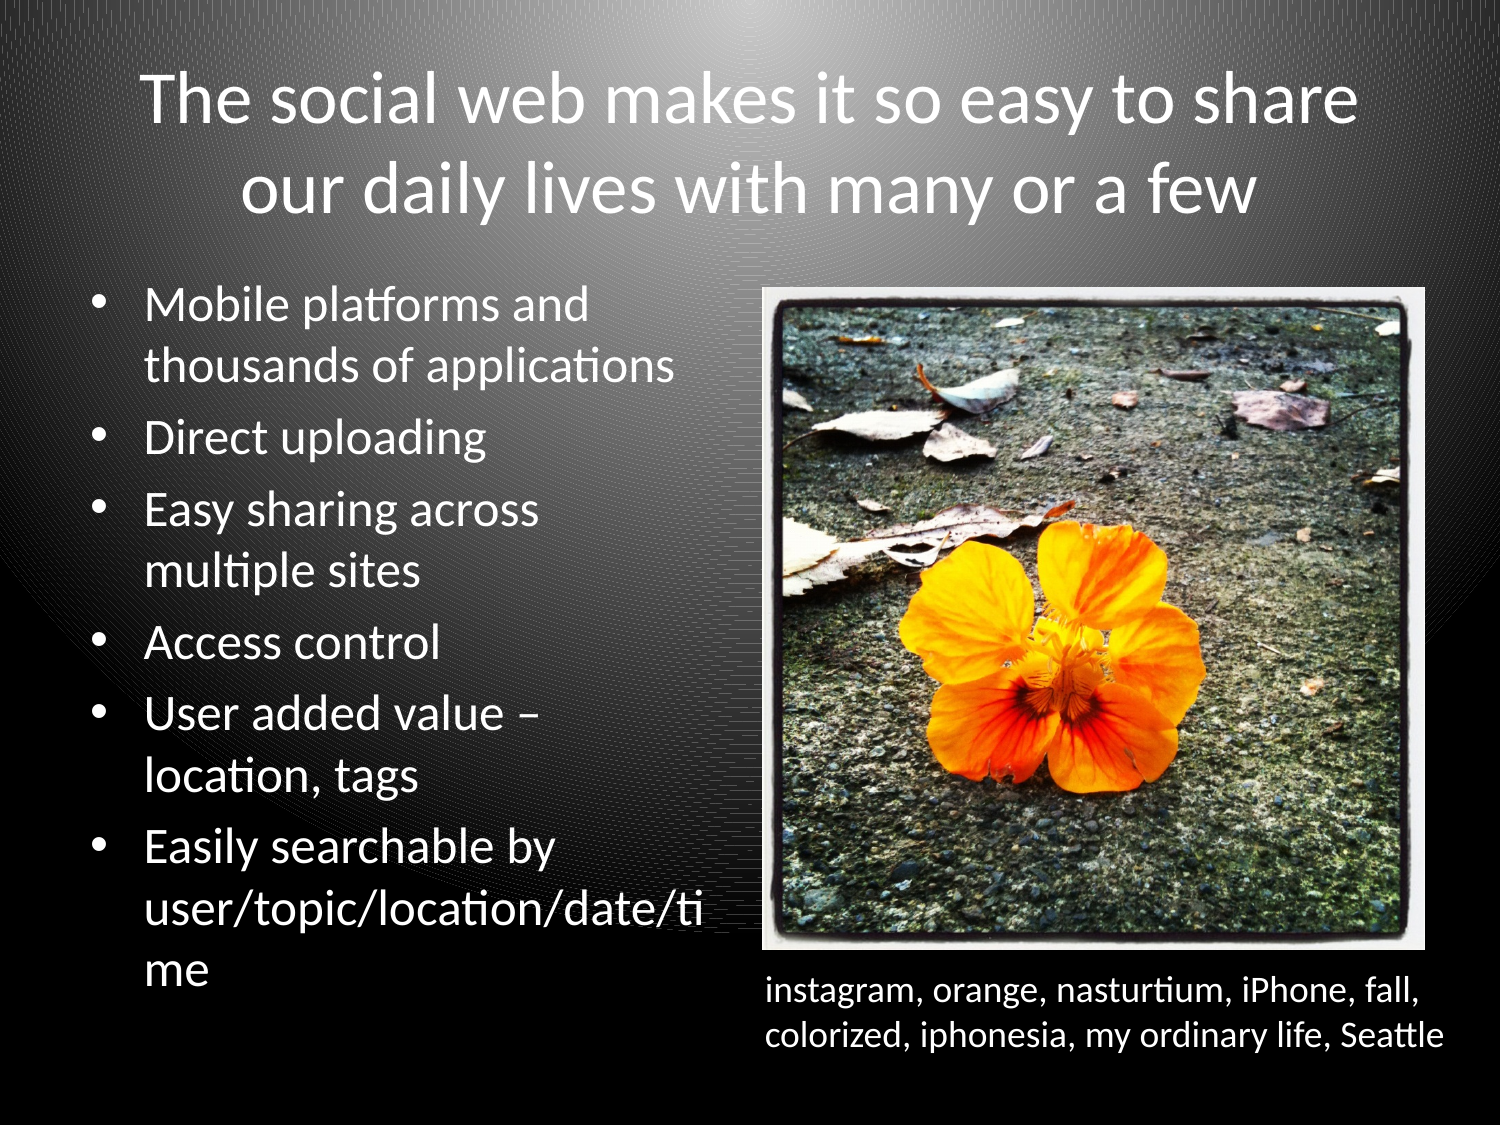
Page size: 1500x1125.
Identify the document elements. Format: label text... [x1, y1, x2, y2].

text_box instagram, orange, nasturtium, iPhone, fall, colorized, iphonesia, my ordinary life, Seattle [749, 957, 1488, 1062]
list Mobile platforms and thousands of applications Direct uploading Easy sharing across multiple sites Access control User added value – location, tags Easily searchable by user/topic/location/date/time [75, 262, 738, 1005]
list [762, 287, 1426, 951]
title The social web makes it so easy to share our daily lives with many or a few [75, 45, 1425, 233]
